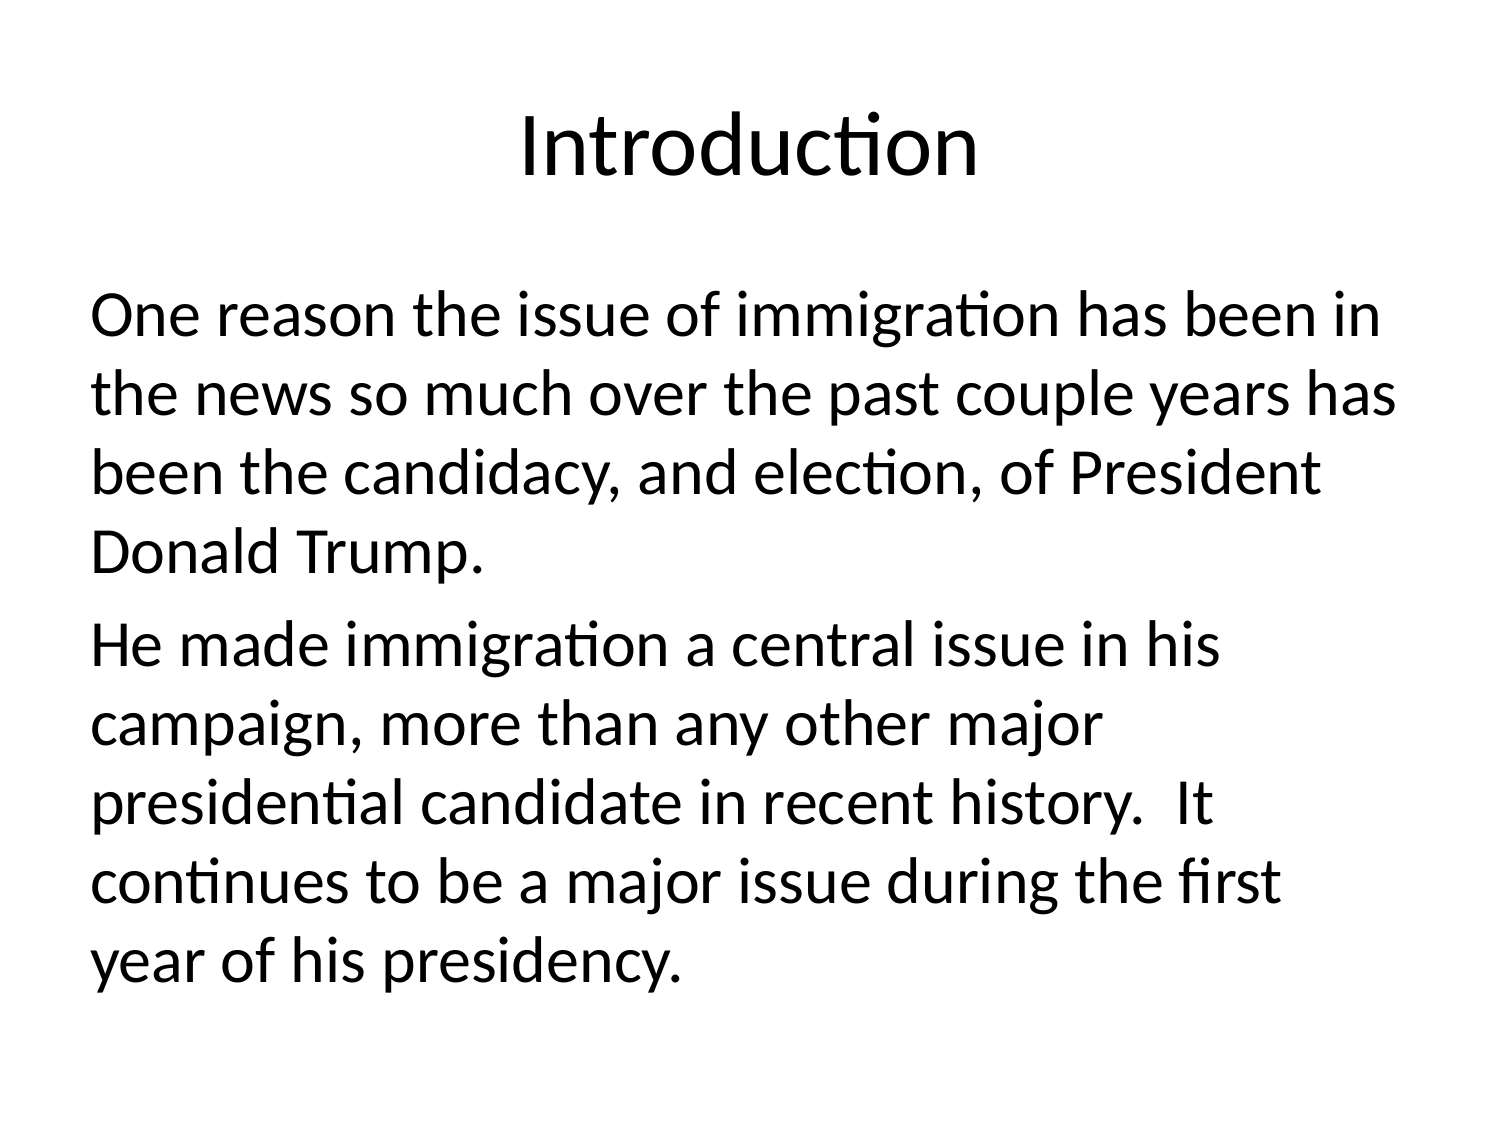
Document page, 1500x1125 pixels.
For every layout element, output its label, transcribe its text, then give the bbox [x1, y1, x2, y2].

list One reason the issue of immigration has been in the news so much over the past couple years has been the candidacy, and election, of President Donald Trump. He made immigration a central issue in his campaign, more than any other major presidential candidate in recent history. It continues to be a major issue during the first year of his presidency. [75, 262, 1425, 1005]
title Introduction [75, 45, 1425, 233]
